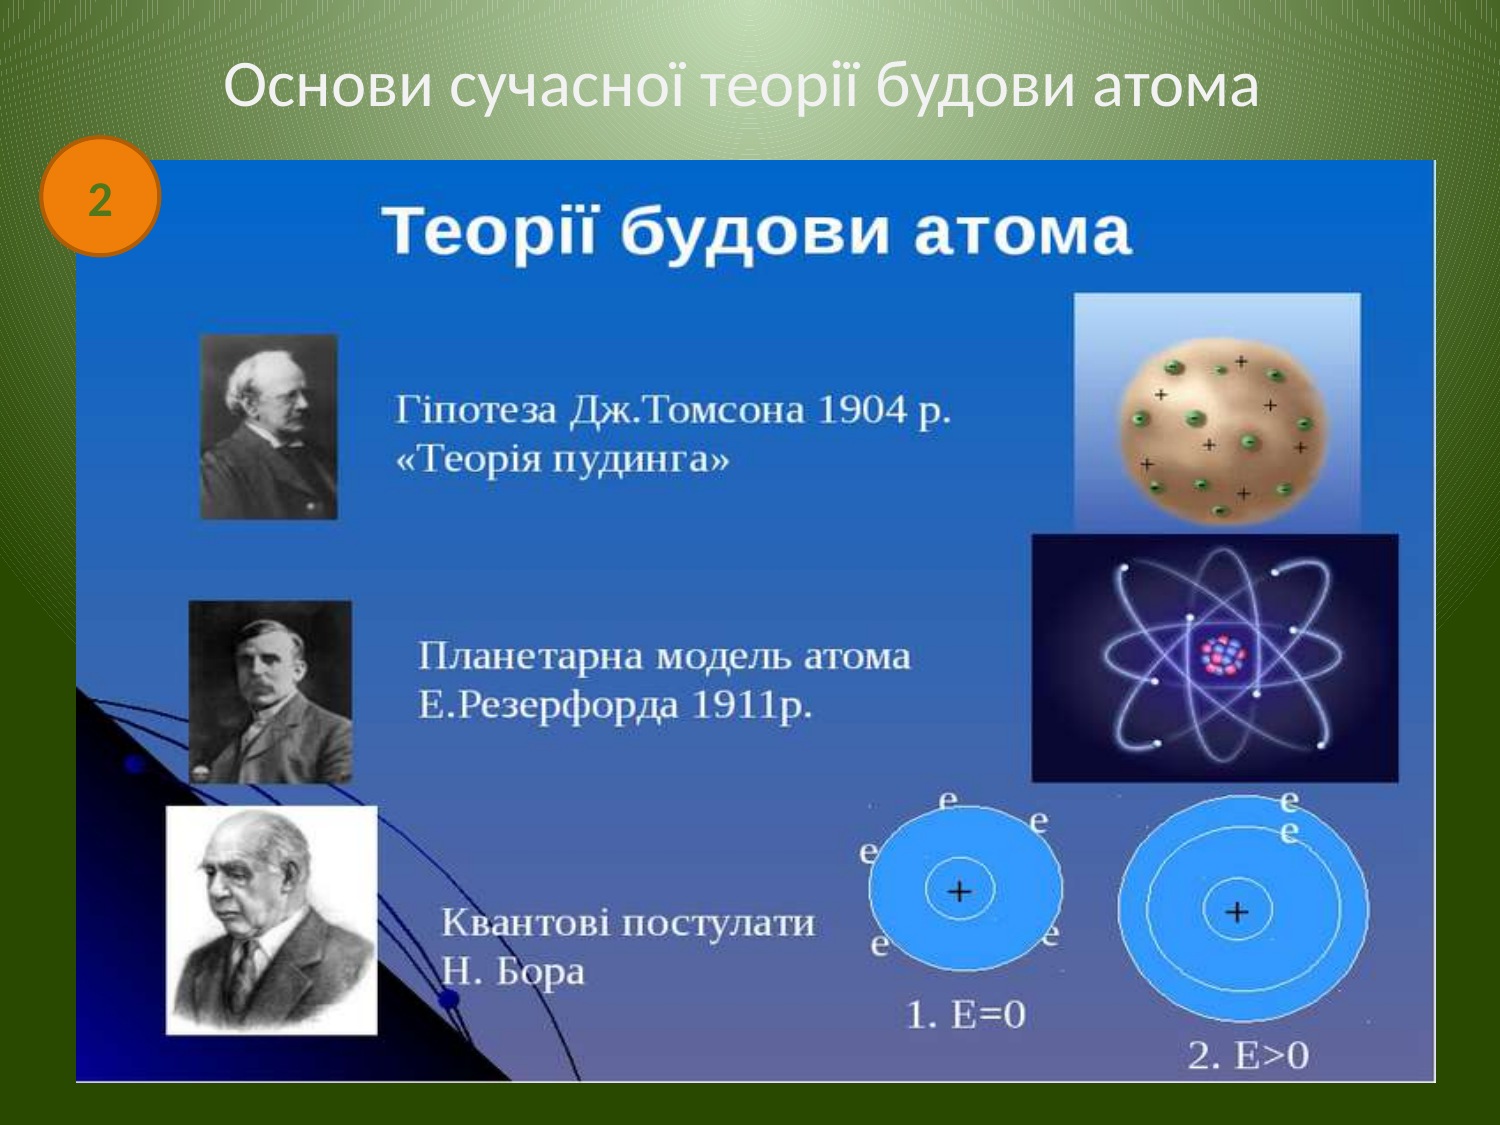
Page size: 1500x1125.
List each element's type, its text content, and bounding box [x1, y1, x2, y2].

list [76, 160, 1437, 1083]
text_box 2 [39, 135, 149, 250]
title Основи сучасної теорії будови атома [75, 113, 1426, 126]
